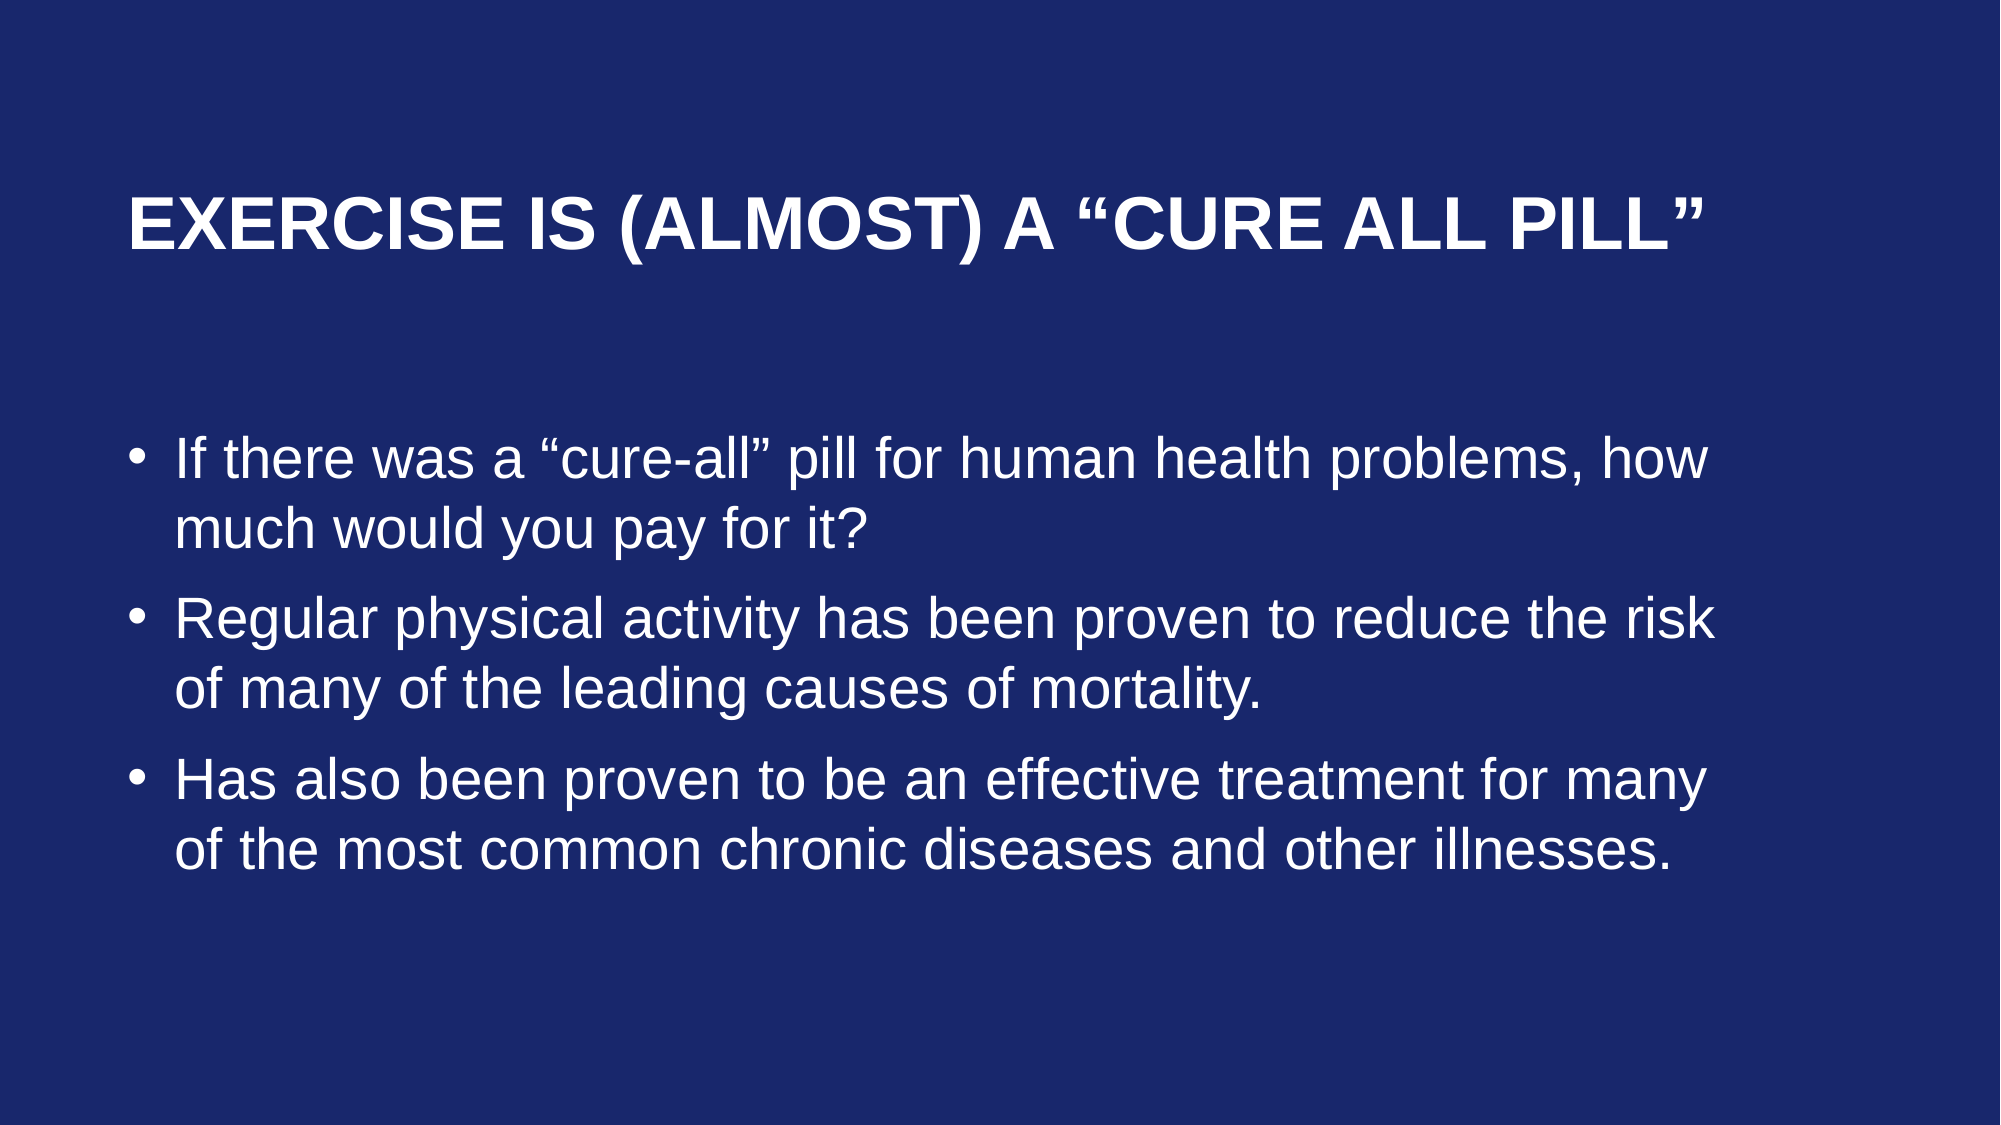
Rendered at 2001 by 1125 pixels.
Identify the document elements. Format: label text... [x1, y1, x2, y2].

title Exercise is (Almost) a “Cure All Pill” [112, 99, 1775, 339]
list If there was a “cure-all” pill for human health problems, how much would you pay for it? Regular physical activity has been proven to reduce the risk of many of the leading causes of mortality. Has also been proven to be an effective treatment for many of the most common chronic diseases and other illnesses. [112, 351, 1775, 950]
